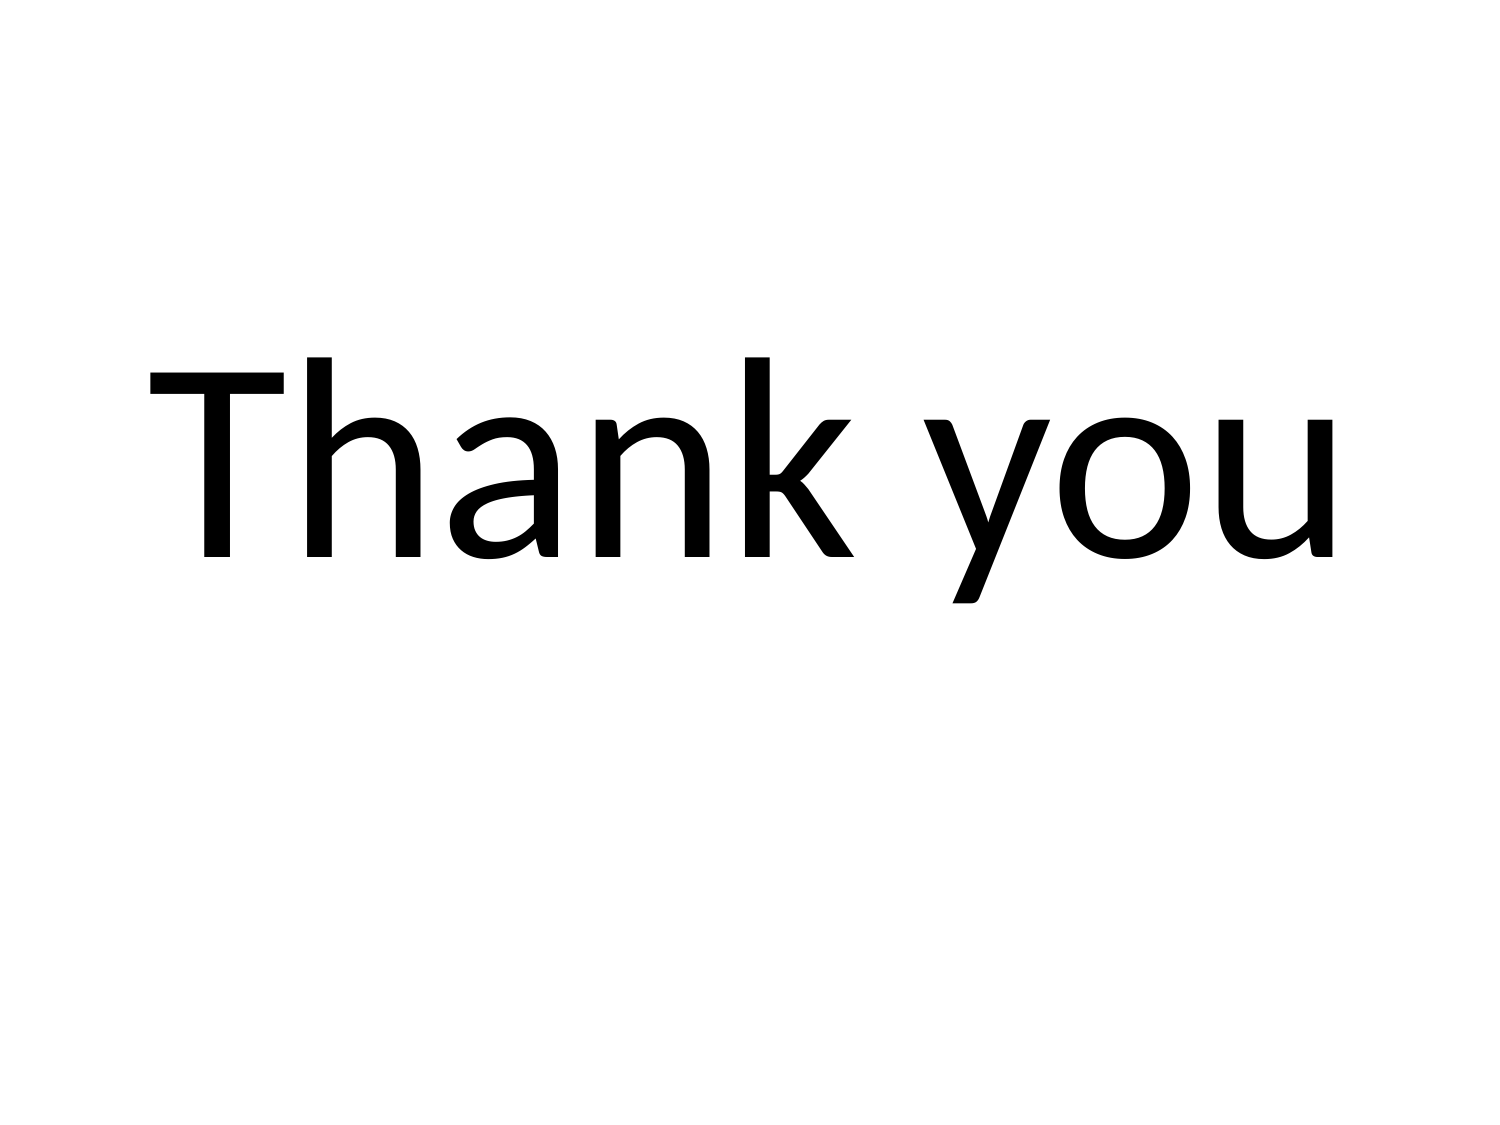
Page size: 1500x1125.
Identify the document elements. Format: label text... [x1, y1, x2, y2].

list Thank you [75, 262, 1425, 1005]
